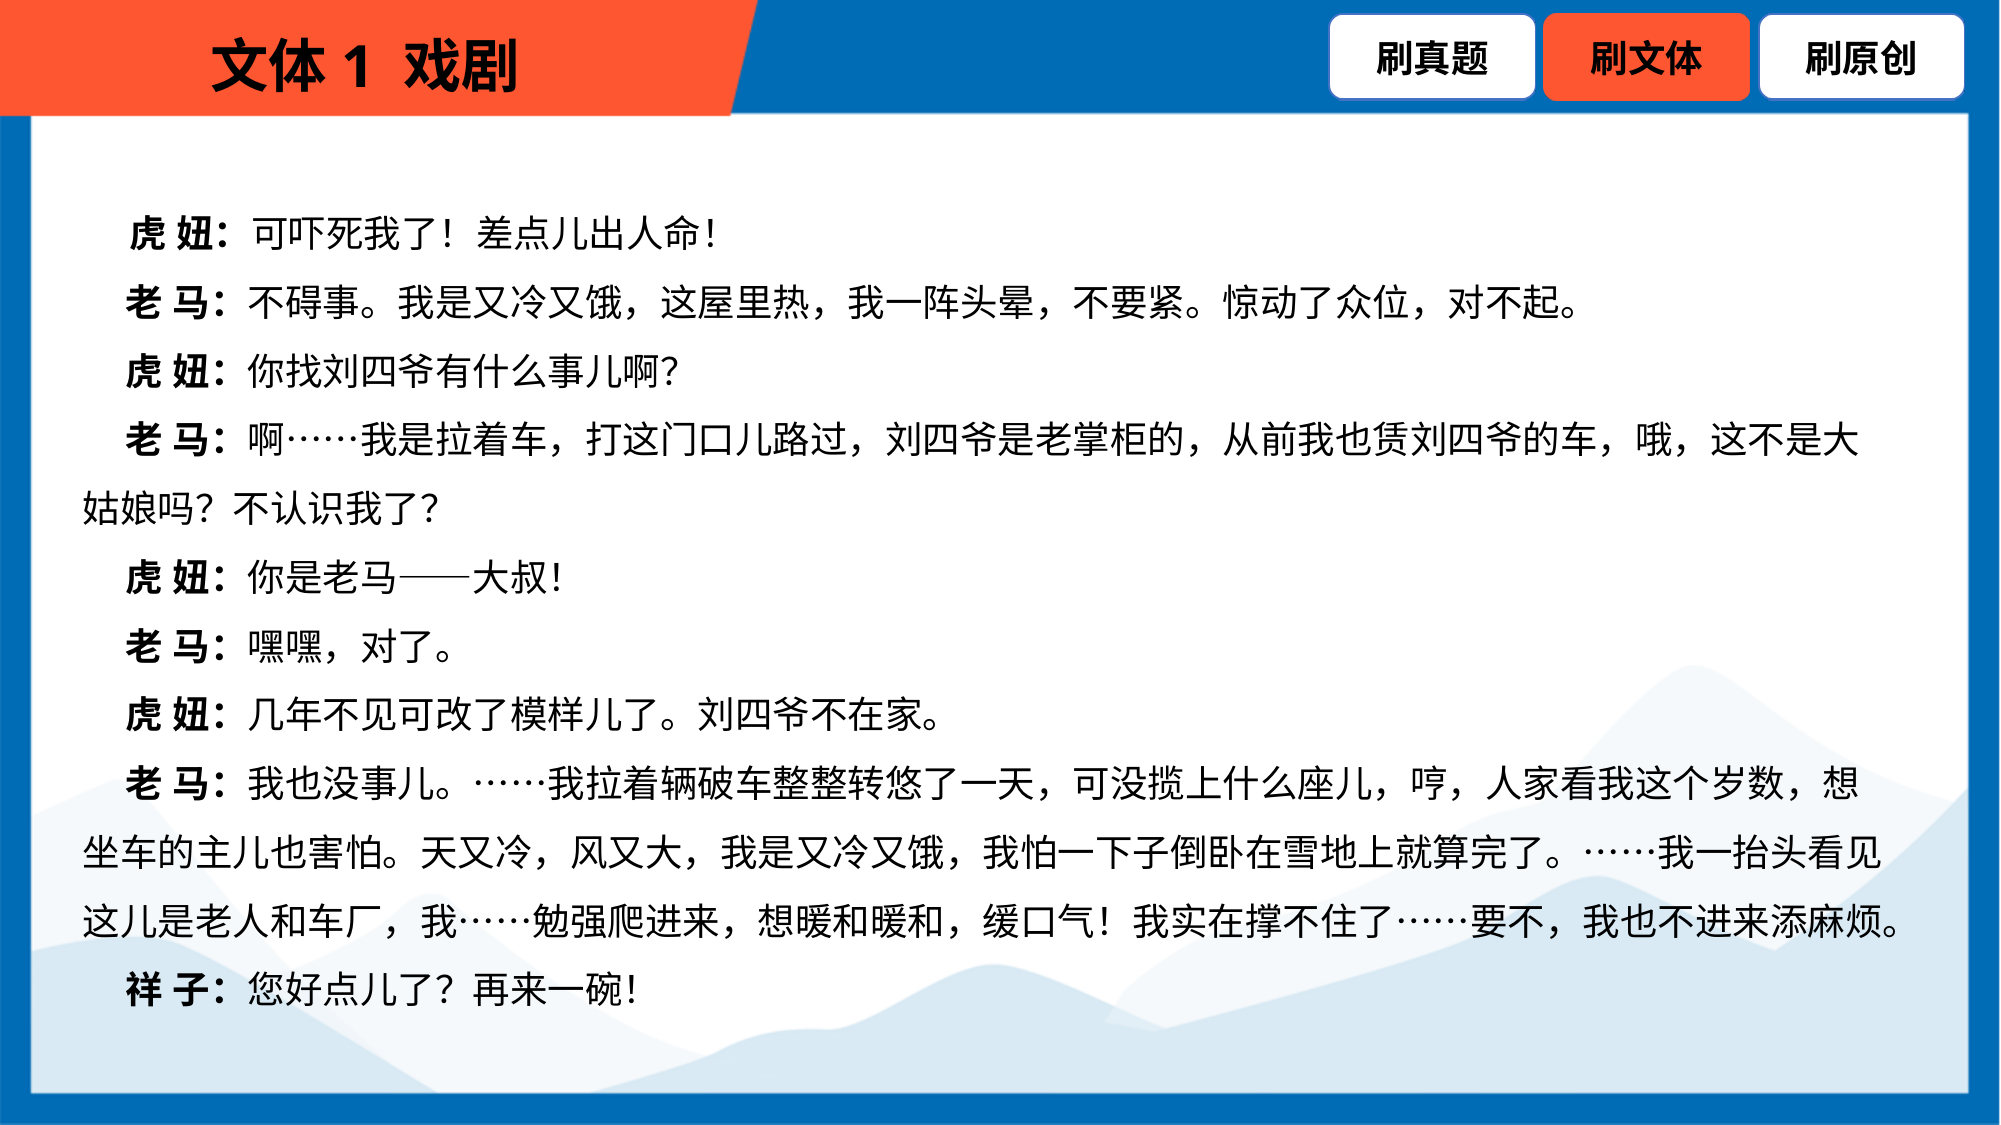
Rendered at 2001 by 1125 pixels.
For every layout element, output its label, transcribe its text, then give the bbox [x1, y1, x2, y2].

picture [0, 0, 2000, 1125]
text_box 虎 妞：可吓死我了！差点儿出人命！ 老 马：不碍事。我是又冷又饿，这屋里热，我一阵头晕，不要紧。惊动了众位，对不起。 虎 妞：你找刘四爷有什么事儿啊？ 老 马：啊……我是拉着车，打这门口儿路过，刘四爷是老掌柜的，从前我也赁刘四爷的车，哦，这不是大 姑娘吗？不认识我了？ 虎 妞：你是老马——大叔！ 老 马：嘿嘿，对了。 虎 妞：几年不见可改了模样儿了。刘四爷不在家。 老 马：我也没事儿。……我拉着辆破车整整转悠了一天，可没揽上什么座儿，哼，人家看我这个岁数，想 坐车的主儿也害怕。天又冷，风又大，我是又冷又饿，我怕一下子倒卧在雪地上就算完了。……我一抬头看见 这儿是老人和车厂，我……勉强爬进来，想暖和暖和，缓口气！我实在撑不住了……要不，我也不进来添麻烦。 祥 子：您好点儿了？再来一碗！ [82, 186, 1917, 1012]
